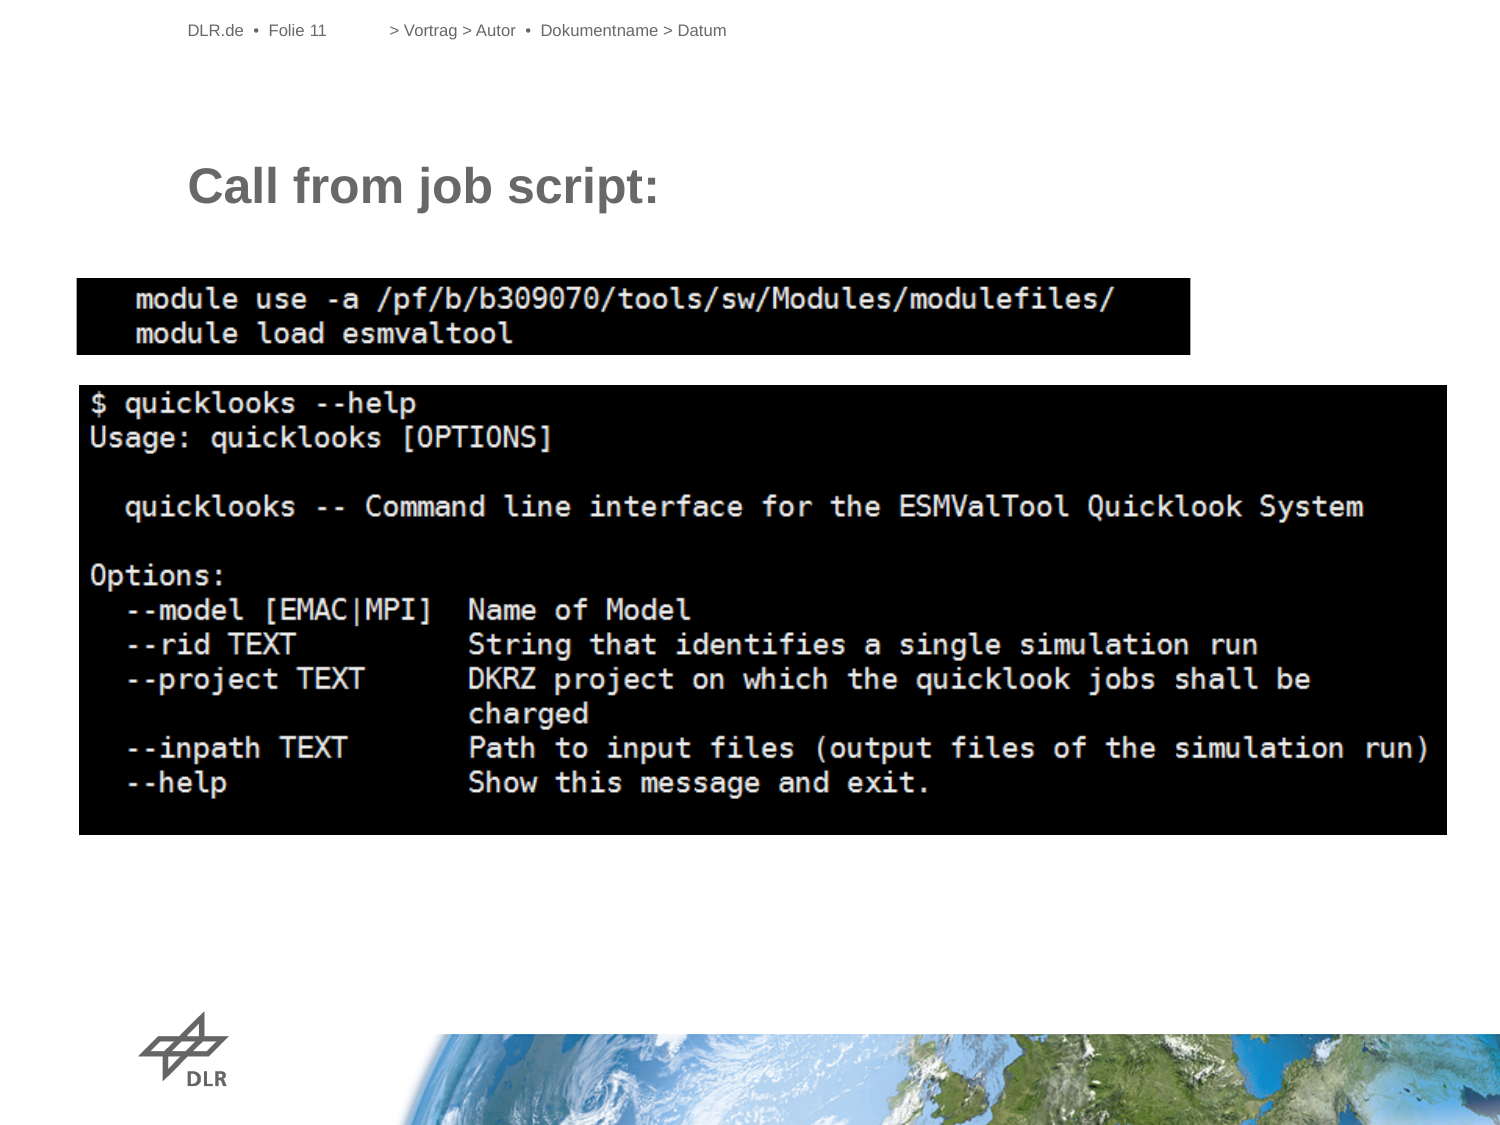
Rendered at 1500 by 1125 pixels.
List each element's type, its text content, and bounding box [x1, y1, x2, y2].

picture [0, 1007, 1500, 1125]
slide_number DLR.de • Folie 11 [187, 20, 389, 41]
picture [79, 385, 1448, 835]
picture [76, 278, 1191, 356]
title Call from job script: [187, 153, 1393, 276]
footer > Vortrag > Autor • Dokumentname > Datum [389, 20, 1276, 41]
